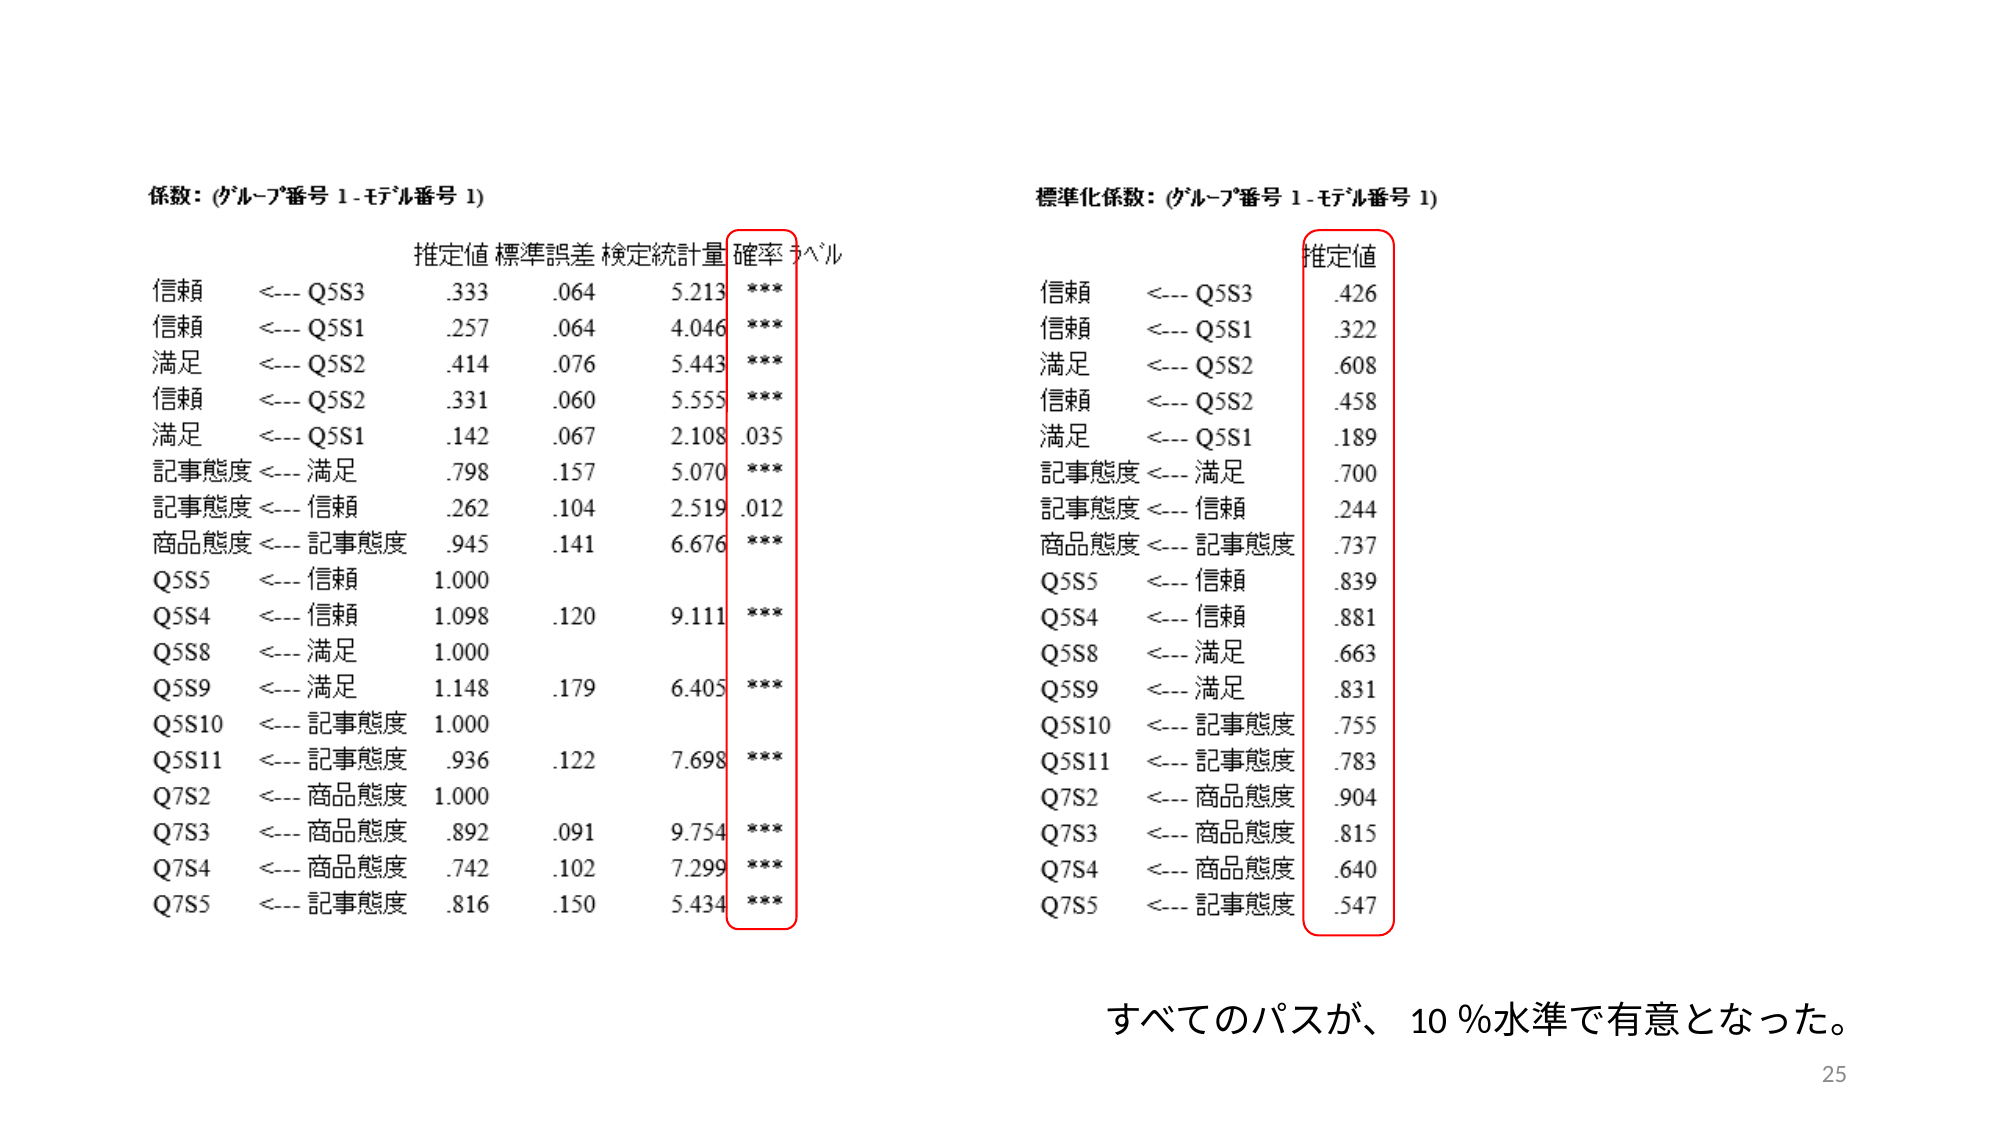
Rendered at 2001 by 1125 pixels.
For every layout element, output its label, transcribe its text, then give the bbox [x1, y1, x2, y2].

picture [147, 169, 845, 930]
text_box すべてのパスが、10％水準で有意となった。 [1090, 988, 1917, 1049]
picture [1030, 169, 1448, 936]
slide_number 25 [1412, 1042, 1863, 1103]
